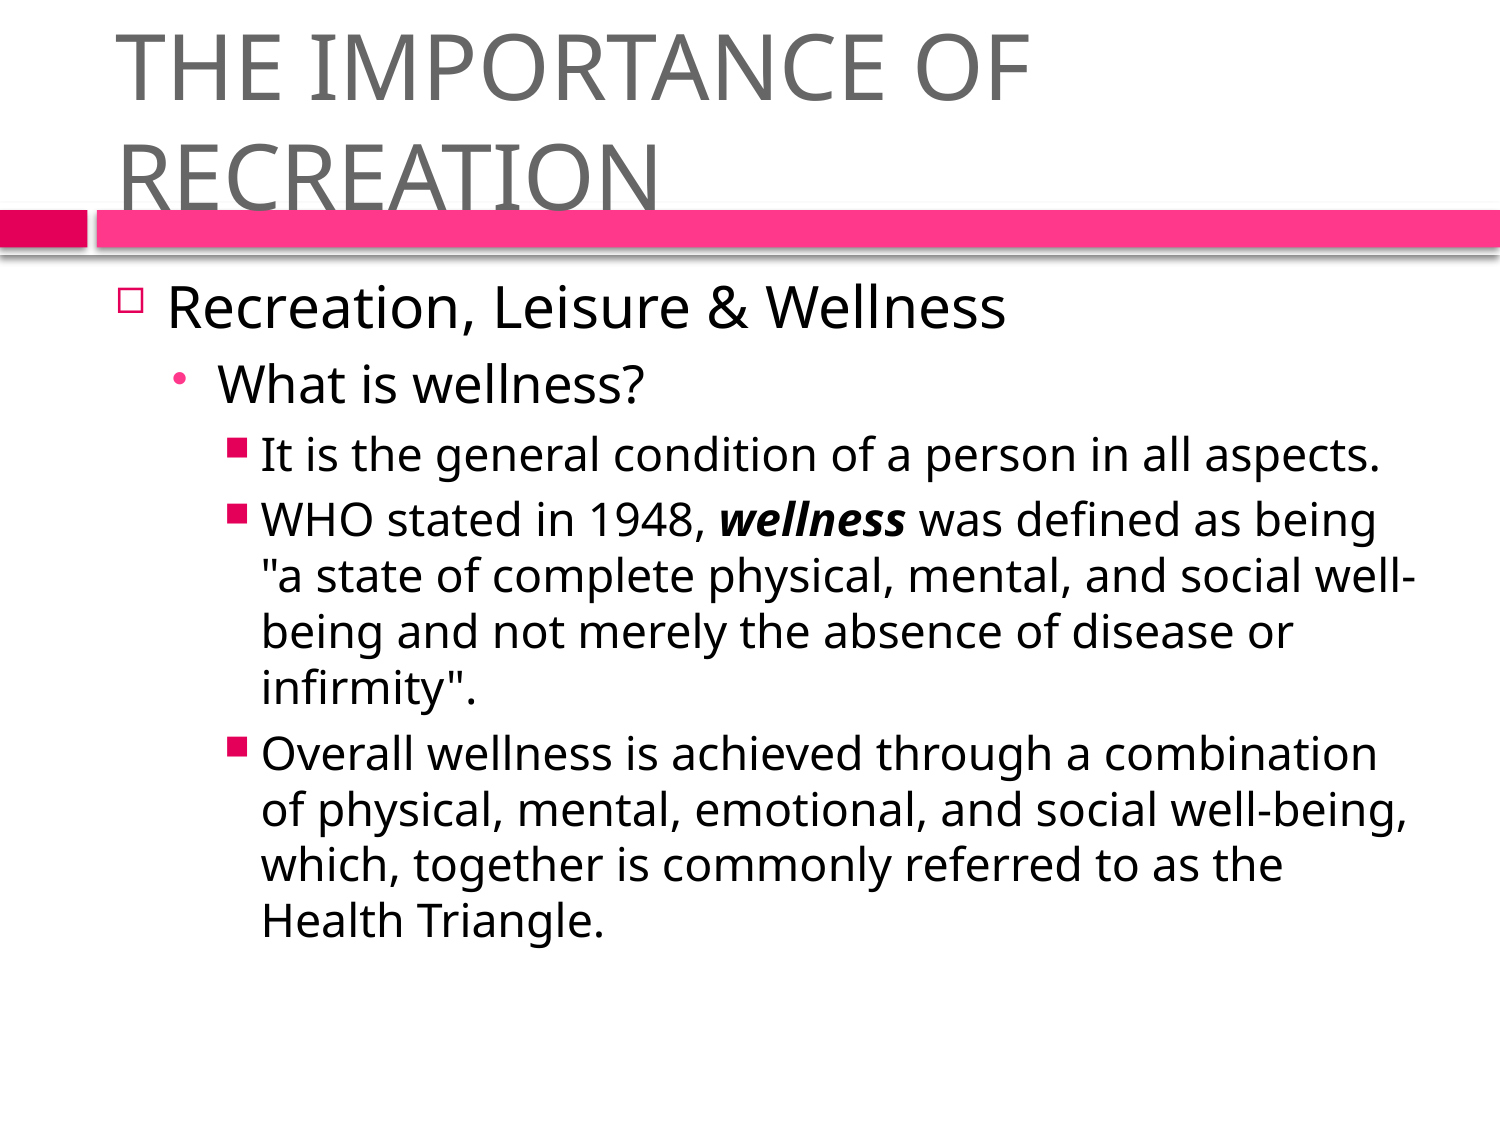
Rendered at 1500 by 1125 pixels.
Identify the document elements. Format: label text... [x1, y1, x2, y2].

list Recreation, Leisure & Wellness What is wellness? It is the general condition of a person in all aspects. WHO stated in 1948, wellness was defined as being "a state of complete physical, mental, and social well-being and not merely the absence of disease or infirmity". Overall wellness is achieved through a combination of physical, mental, emotional, and social well-being, which, together is commonly referred to as the Health Triangle. [100, 262, 1438, 1000]
title THE IMPORTANCE OF RECREATION [100, 37, 1438, 200]
